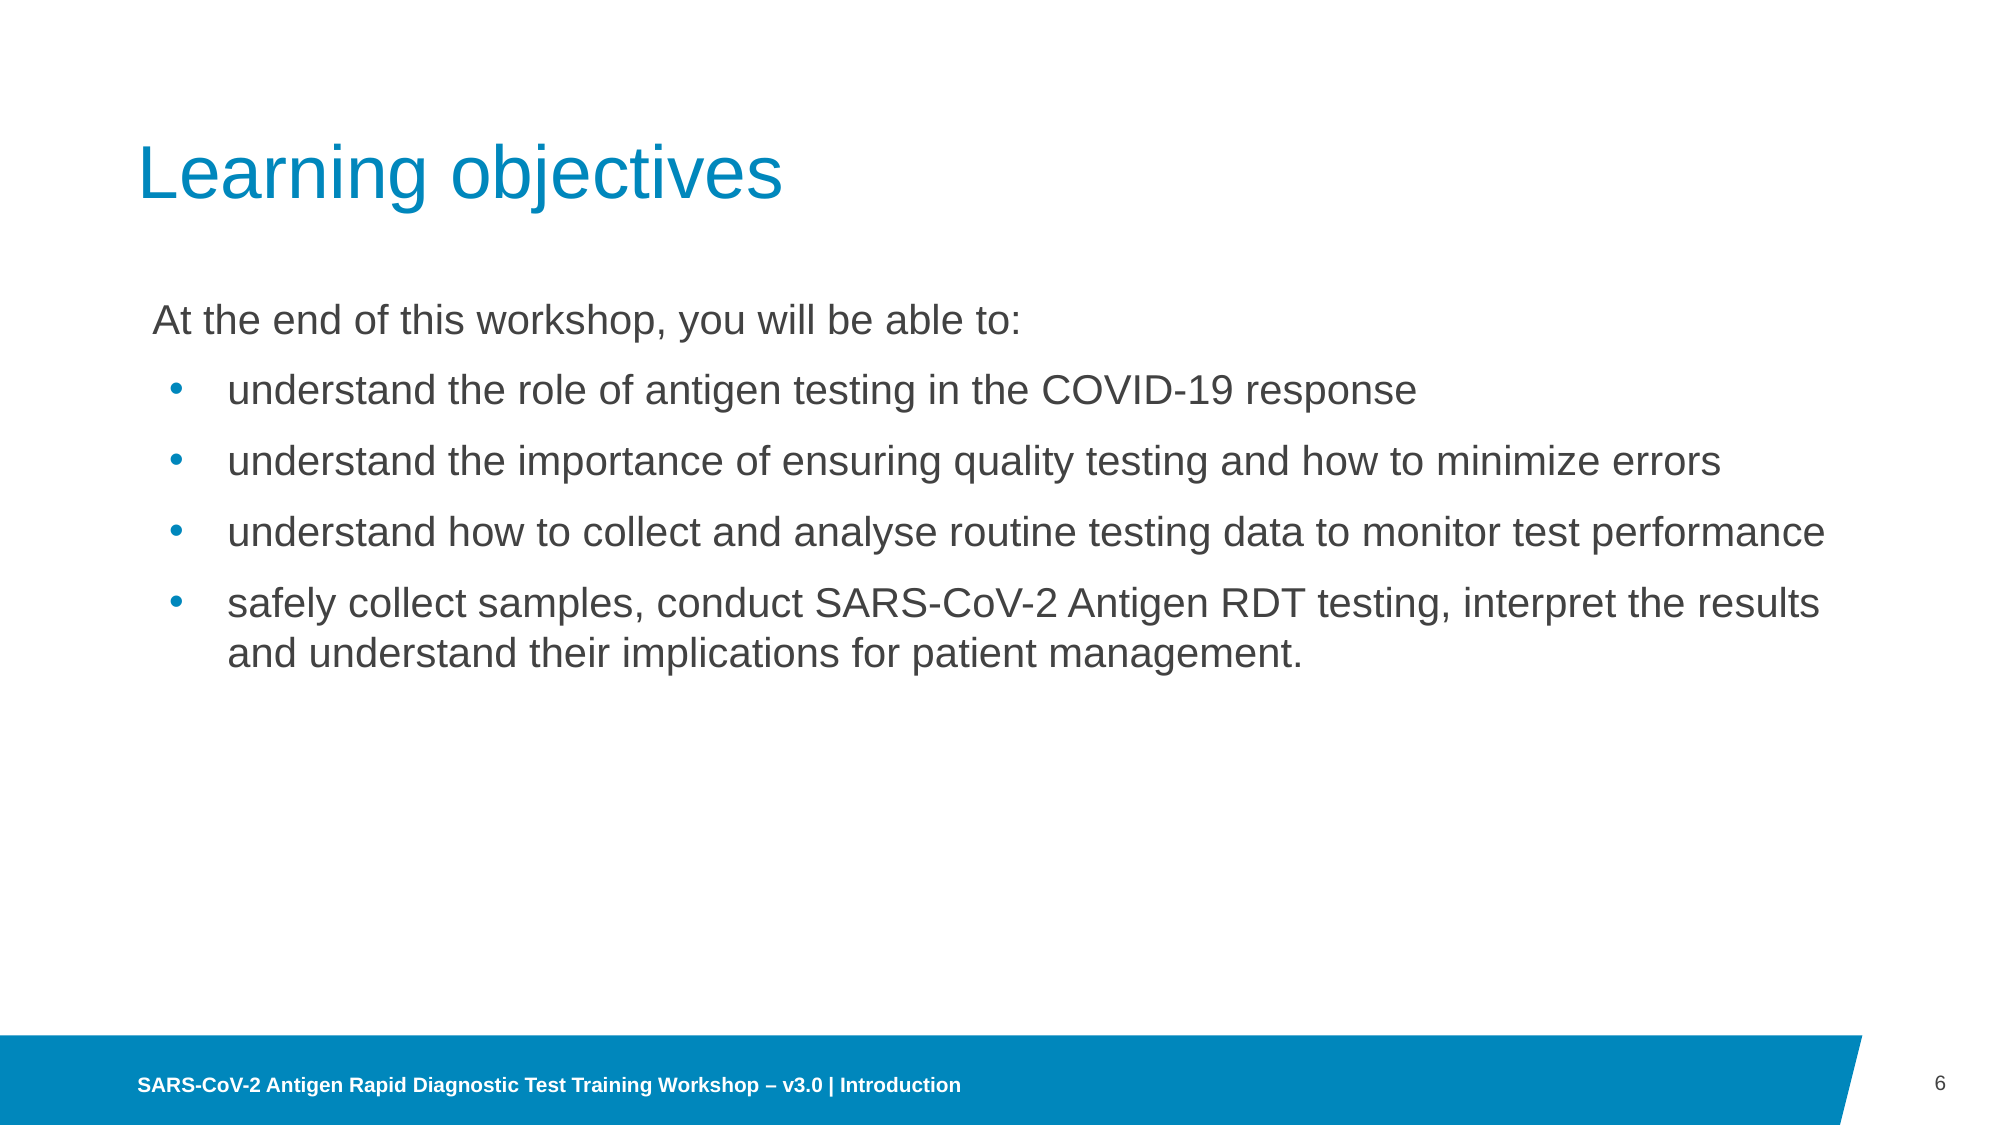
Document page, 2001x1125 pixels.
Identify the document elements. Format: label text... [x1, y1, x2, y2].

title Learning objectives [137, 59, 1863, 215]
footer SARS-CoV-2 Antigen Rapid Diagnostic Test Training Workshop – v3.0 | Introduction [137, 1042, 1338, 1125]
slide_number 6 [1862, 1035, 1947, 1125]
list At the end of this workshop, you will be able to: understand the role of antigen testing in the COVID-19 response understand the importance of ensuring quality testing and how to minimize errors understand how to collect and analyse routine testing data to monitor test performance safely collect samples, conduct SARS-CoV-2 Antigen RDT testing, interpret the results and understand their implications for patient management. [137, 284, 1863, 1014]
